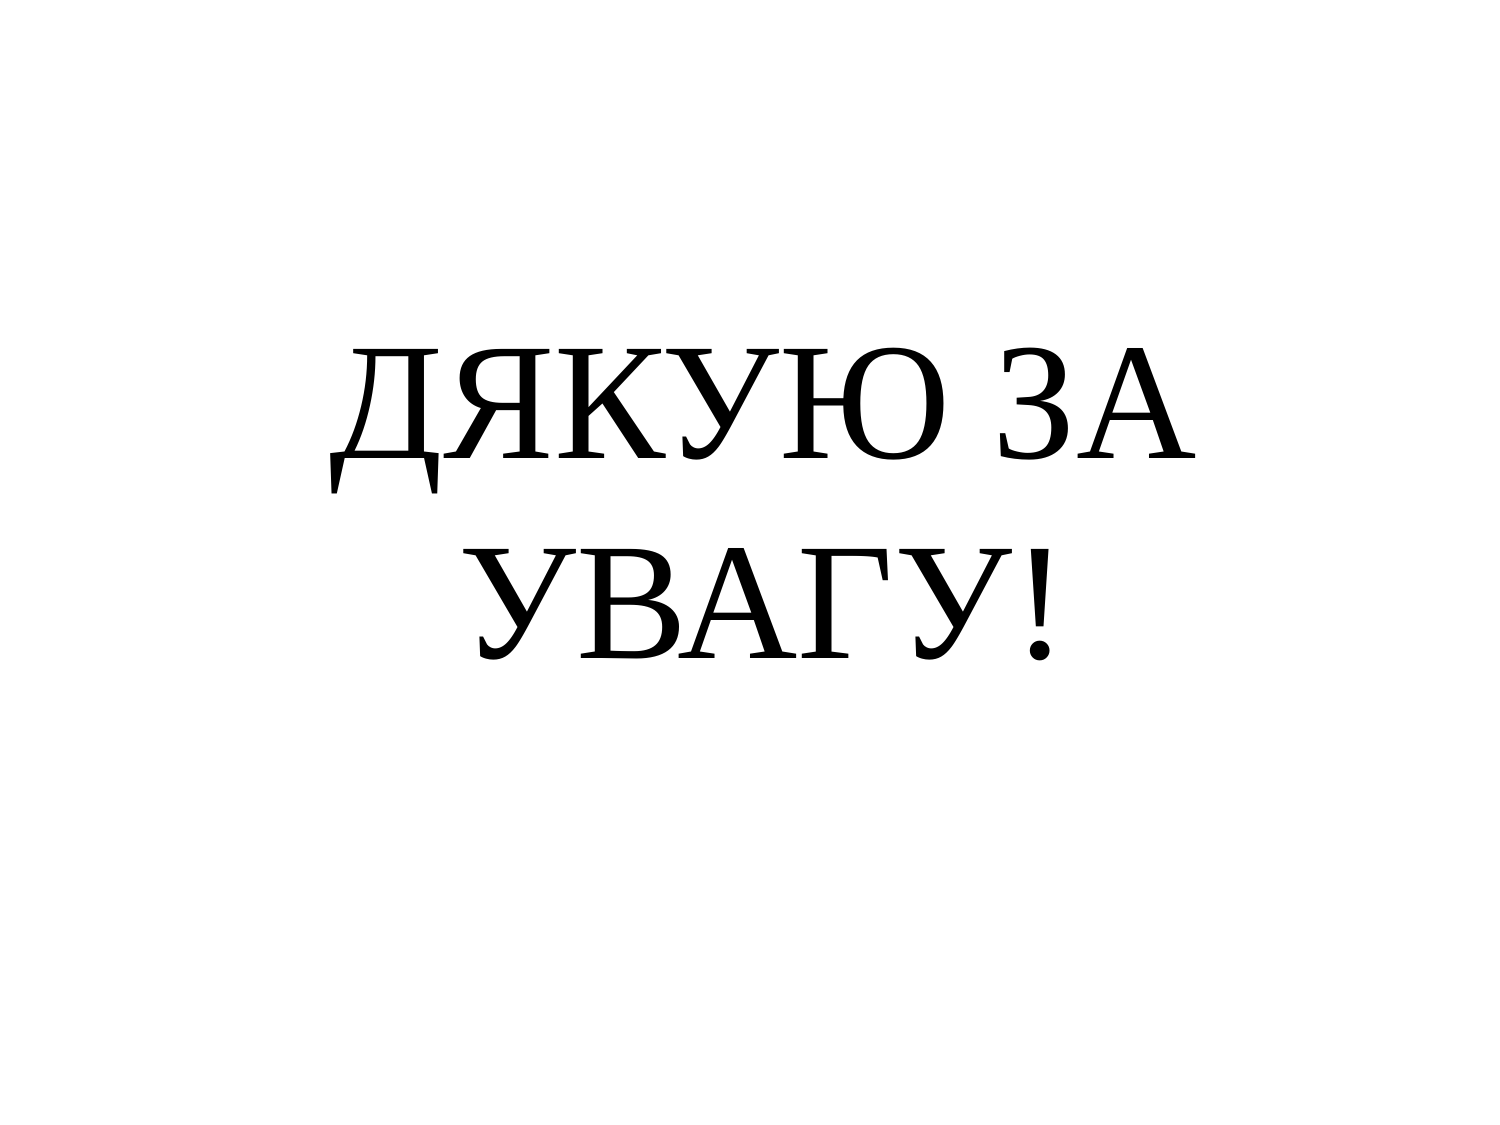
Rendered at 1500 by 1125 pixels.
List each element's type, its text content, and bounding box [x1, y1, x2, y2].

list ДЯКУЮ ЗА УВАГУ! [88, 78, 1439, 821]
